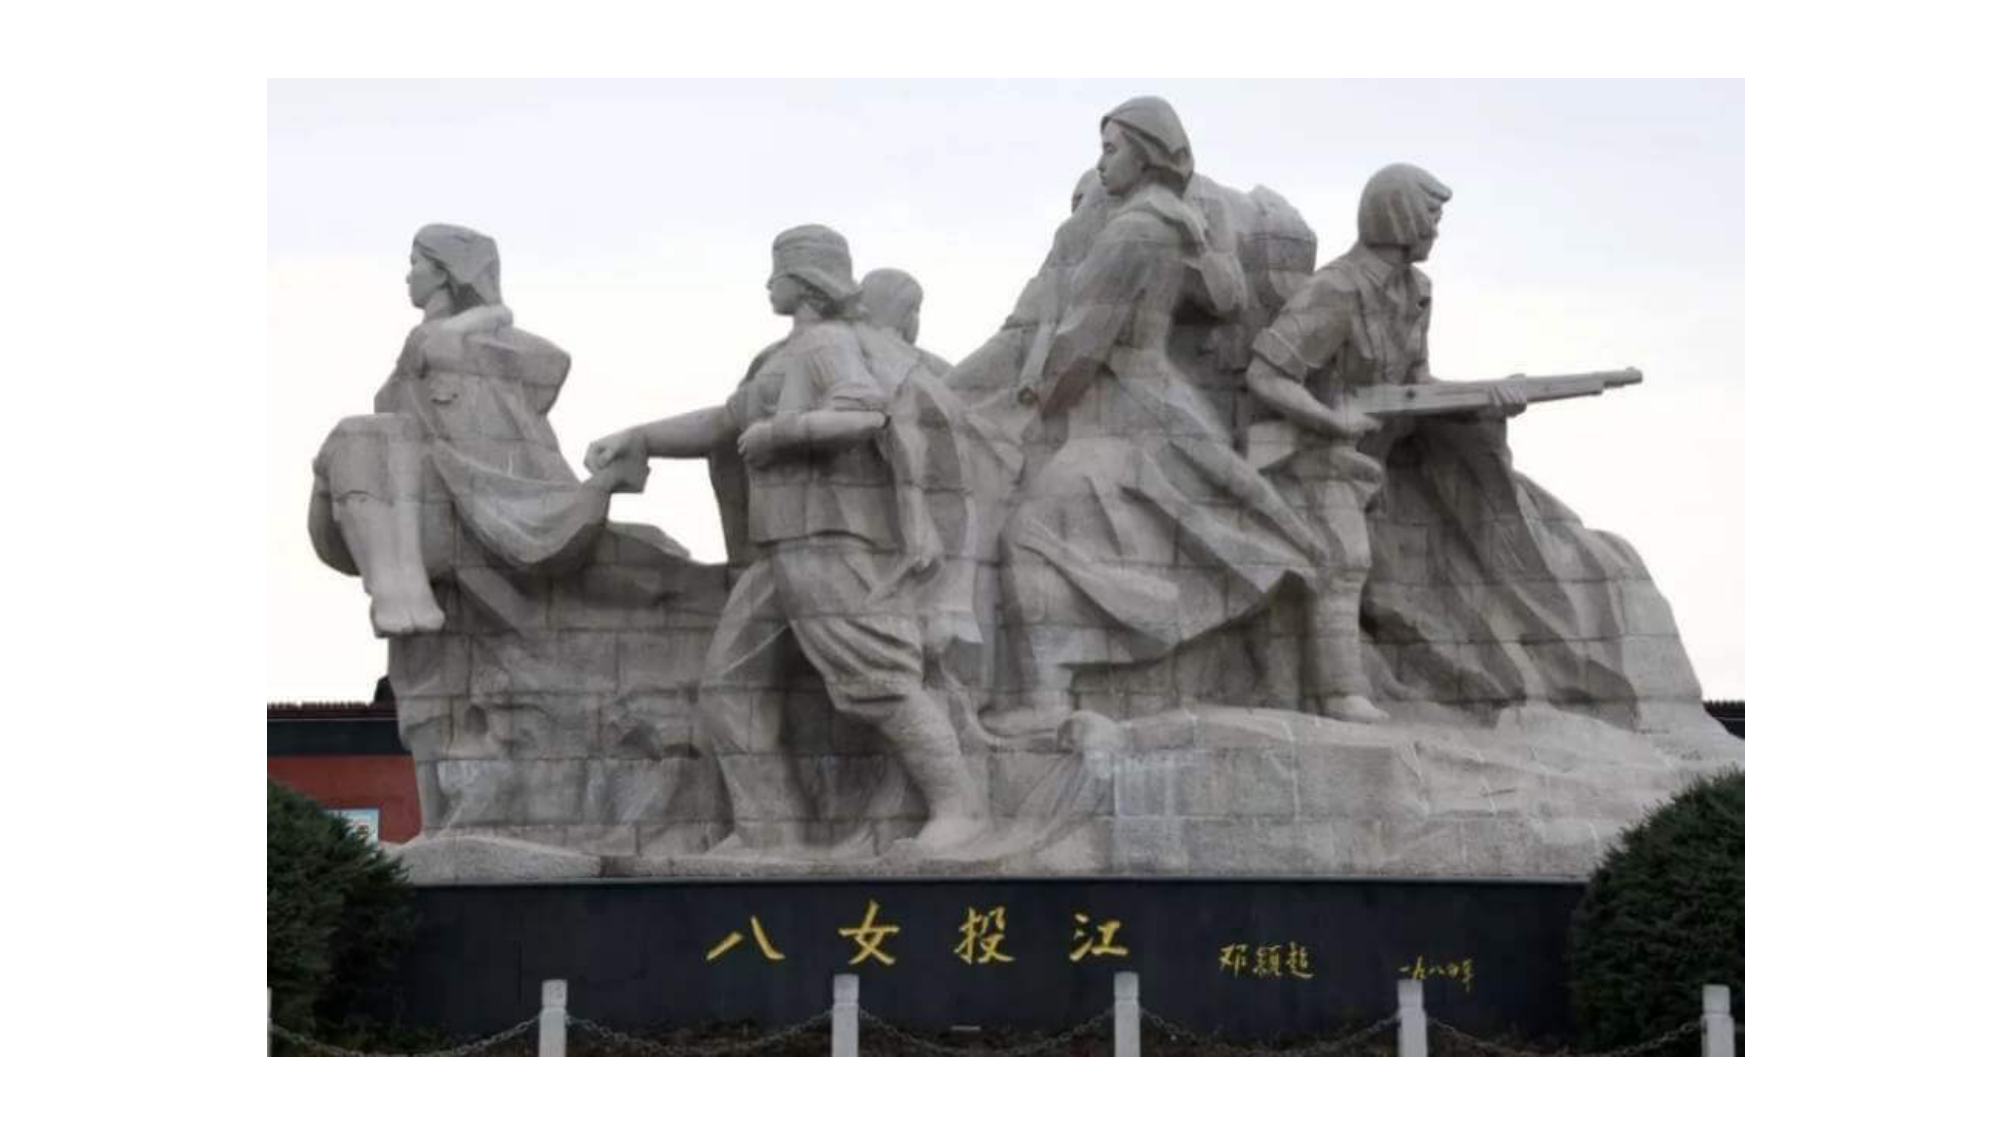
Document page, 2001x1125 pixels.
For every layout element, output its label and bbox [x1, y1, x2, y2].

list [267, 78, 1745, 1057]
